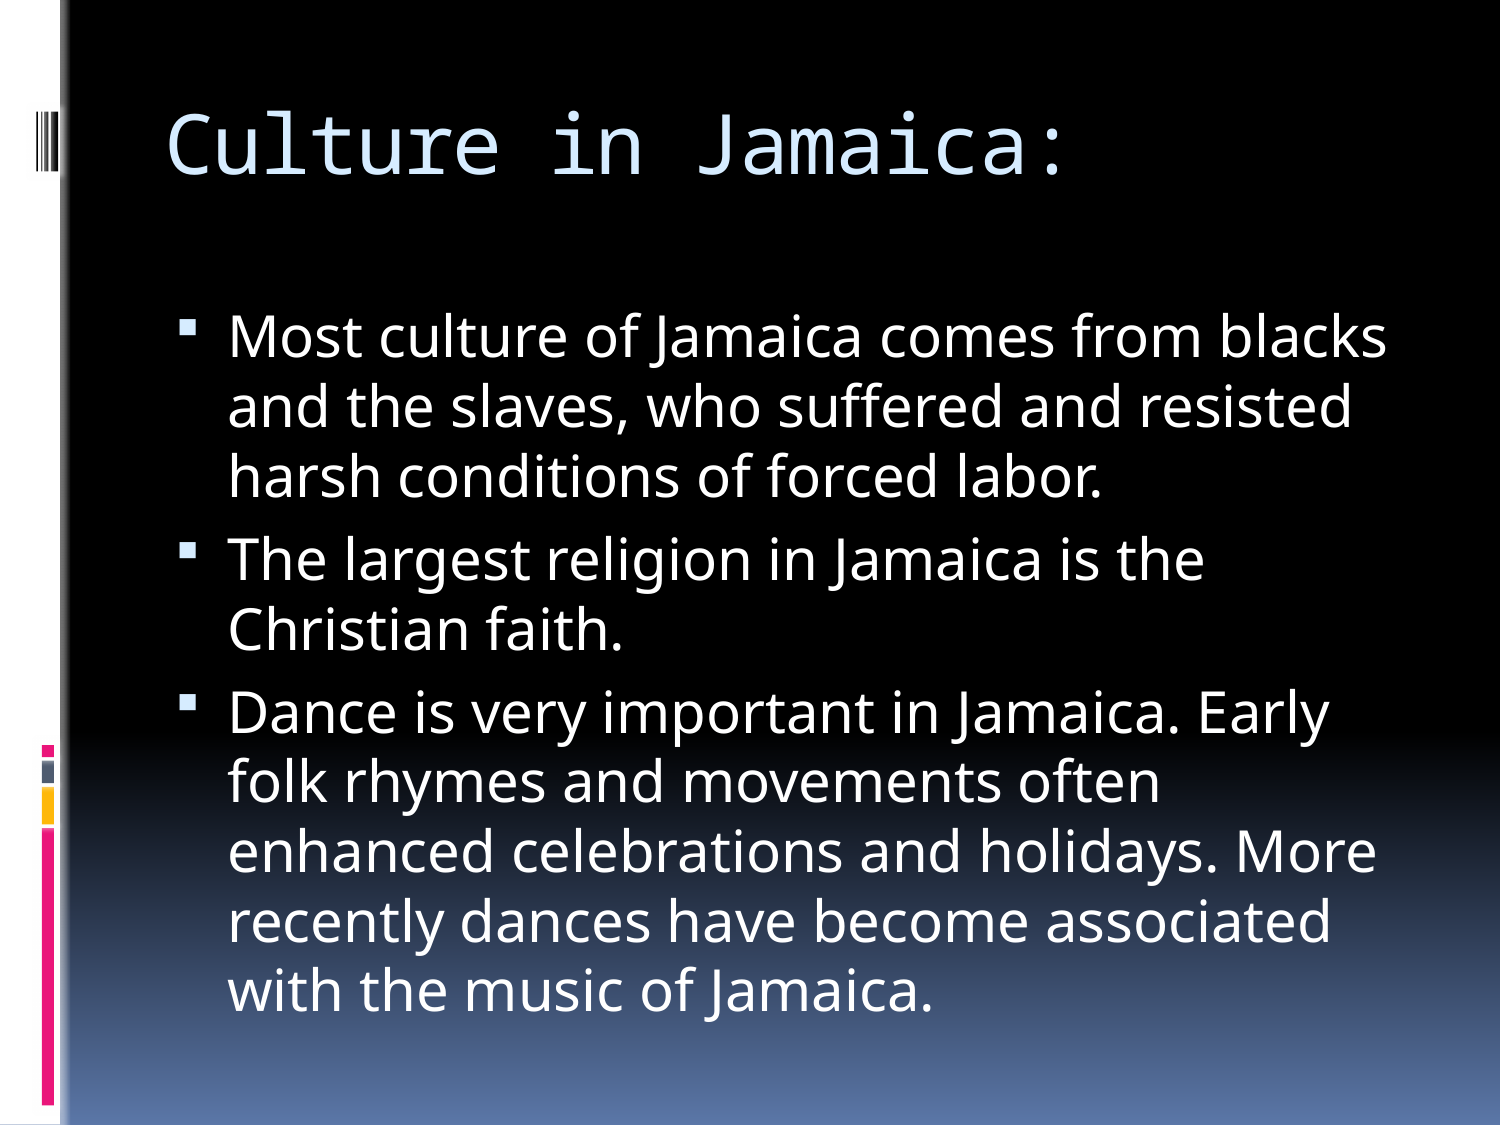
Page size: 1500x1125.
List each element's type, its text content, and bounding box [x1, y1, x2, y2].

list Most culture of Jamaica comes from blacks and the slaves, who suffered and resisted harsh conditions of forced labor. The largest religion in Jamaica is the Christian faith. Dance is very important in Jamaica. Early folk rhymes and movements often enhanced celebrations and holidays. More recently dances have become associated with the music of Jamaica. [150, 292, 1425, 1043]
title Culture in Jamaica: [150, 83, 1425, 234]
